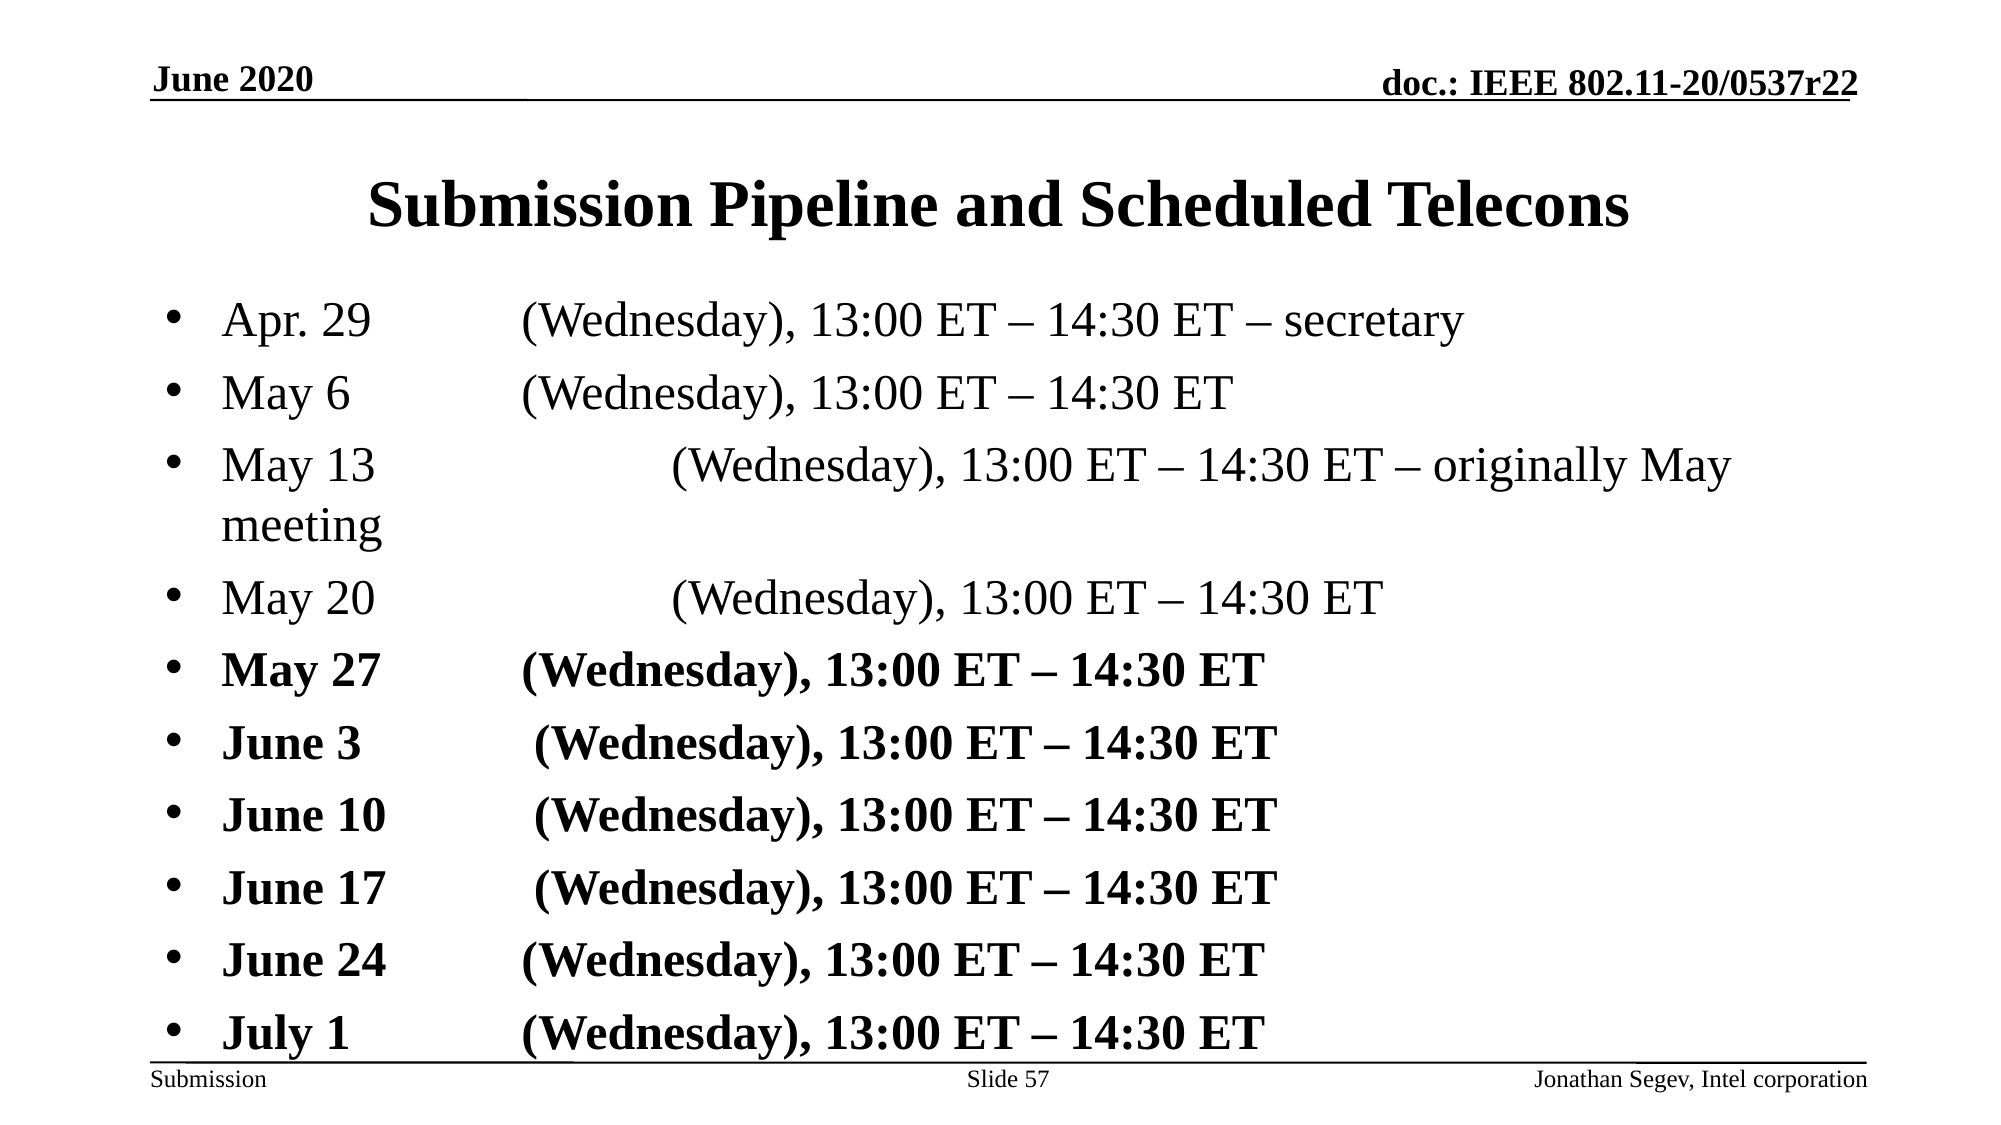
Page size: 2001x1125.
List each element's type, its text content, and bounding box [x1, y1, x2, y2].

list Apr. 29 (Wednesday), 13:00 ET – 14:30 ET – secretary May 6 (Wednesday), 13:00 ET – 14:30 ET May 13 (Wednesday), 13:00 ET – 14:30 ET – originally May meeting May 20 (Wednesday), 13:00 ET – 14:30 ET May 27 (Wednesday), 13:00 ET – 14:30 ET June 3 (Wednesday), 13:00 ET – 14:30 ET June 10 (Wednesday), 13:00 ET – 14:30 ET June 17 (Wednesday), 13:00 ET – 14:30 ET June 24 (Wednesday), 13:00 ET – 14:30 ET July 1 (Wednesday), 13:00 ET – 14:30 ET [149, 278, 1850, 670]
title Submission Pipeline and Scheduled Telecons [149, 112, 1850, 278]
slide_number Slide 57 [950, 1061, 1067, 1123]
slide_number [152, 54, 563, 100]
footer Jonathan Segev, Intel corporation [1171, 1061, 1869, 1093]
